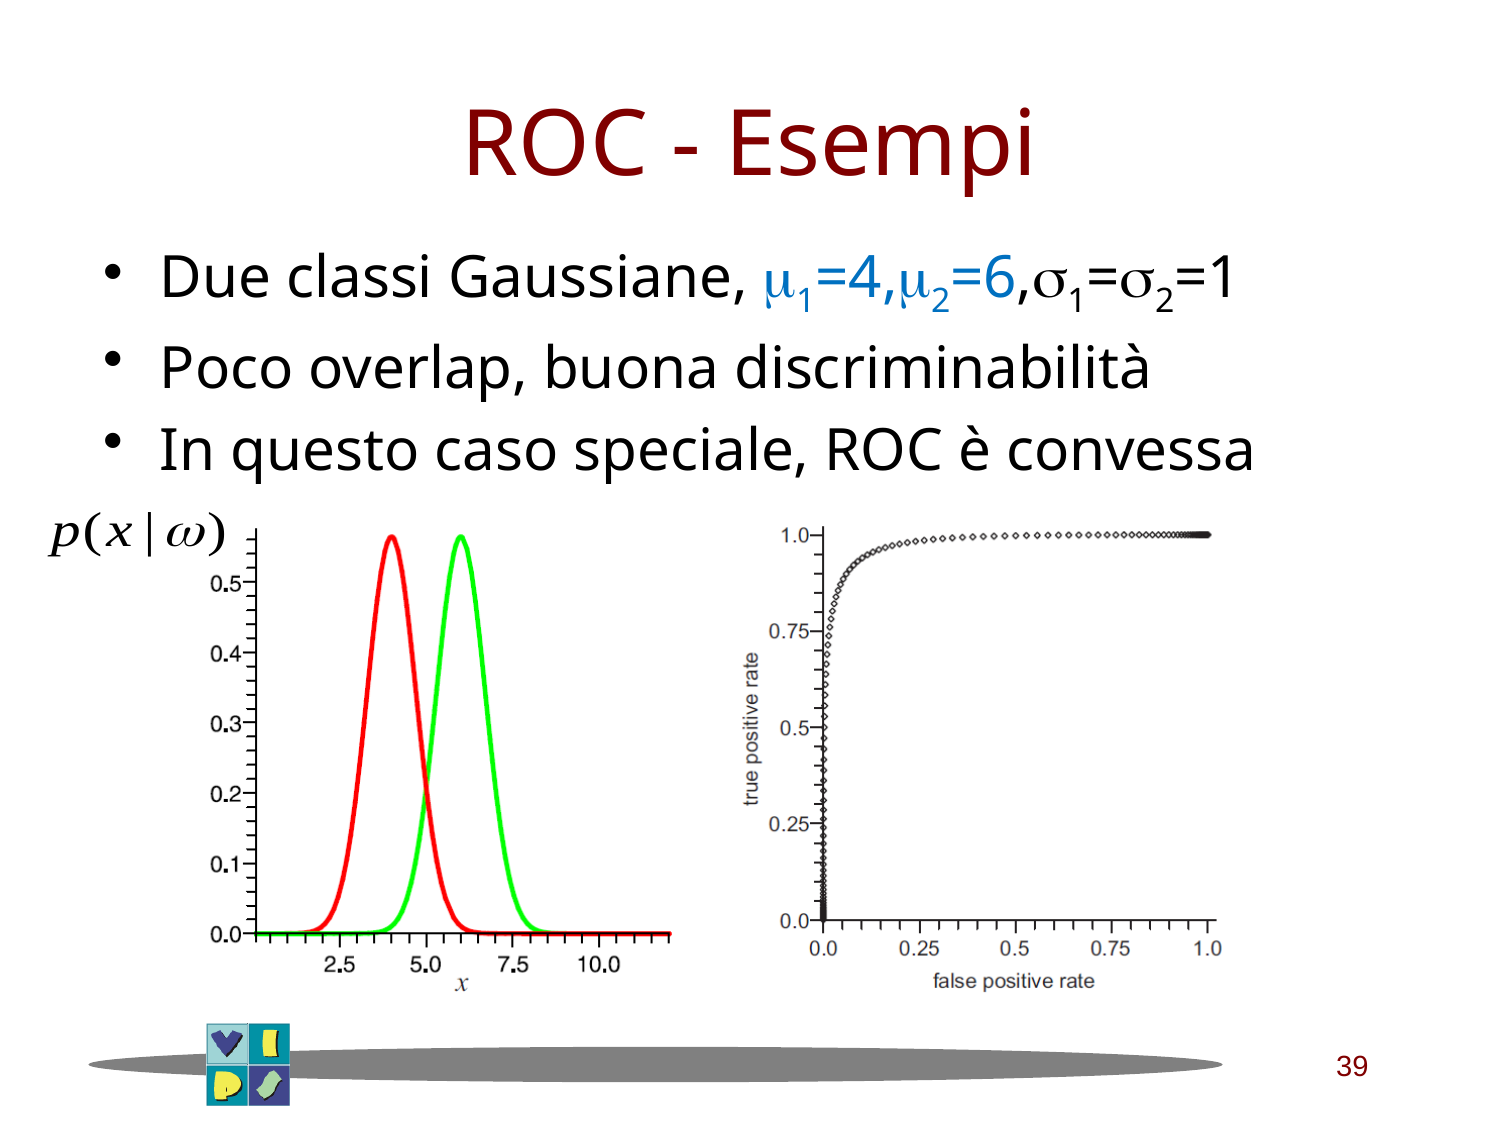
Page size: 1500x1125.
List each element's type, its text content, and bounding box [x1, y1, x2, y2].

picture [206, 1023, 290, 1106]
list Due classi Gaussiane, m1=4,m2=6,s1=s2=1 Poco overlap, buona discriminabilità In questo caso speciale, ROC è convessa [88, 231, 1439, 975]
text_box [34, 501, 237, 568]
slide_number 39 [1033, 1039, 1384, 1118]
picture [135, 503, 1264, 1005]
title ROC - Esempi [75, 45, 1425, 233]
